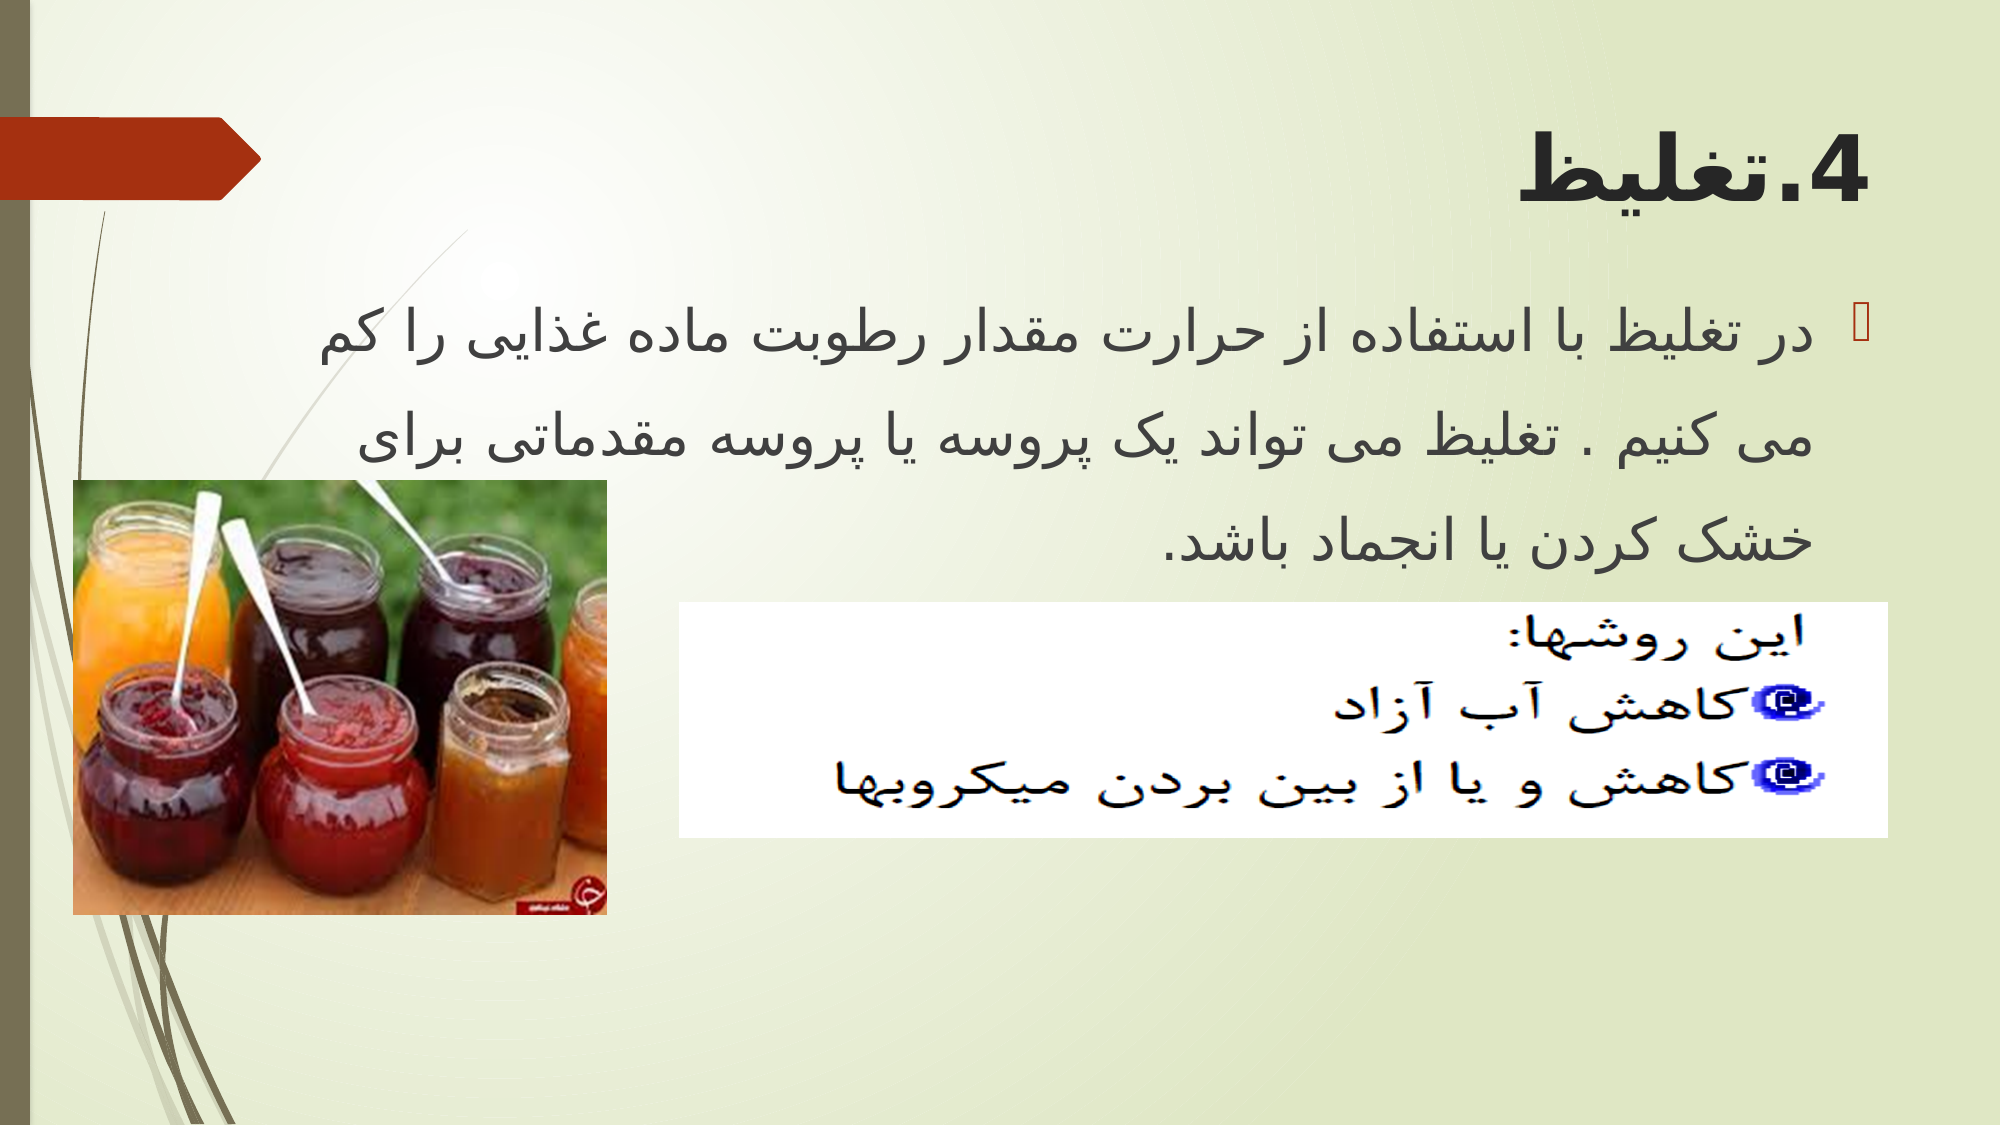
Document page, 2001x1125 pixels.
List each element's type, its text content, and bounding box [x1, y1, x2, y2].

picture [678, 601, 1888, 839]
picture [73, 480, 607, 915]
title 4.تغلیظ [425, 102, 1888, 250]
list در تغلیظ با استفاده از حرارت مقدار رطوبت ماده غذایی را کم می کنیم . تغلیظ می تواند یک پروسه یا پروسه مقدماتی برای خشک کردن یا انجماد باشد. [222, 250, 1888, 870]
